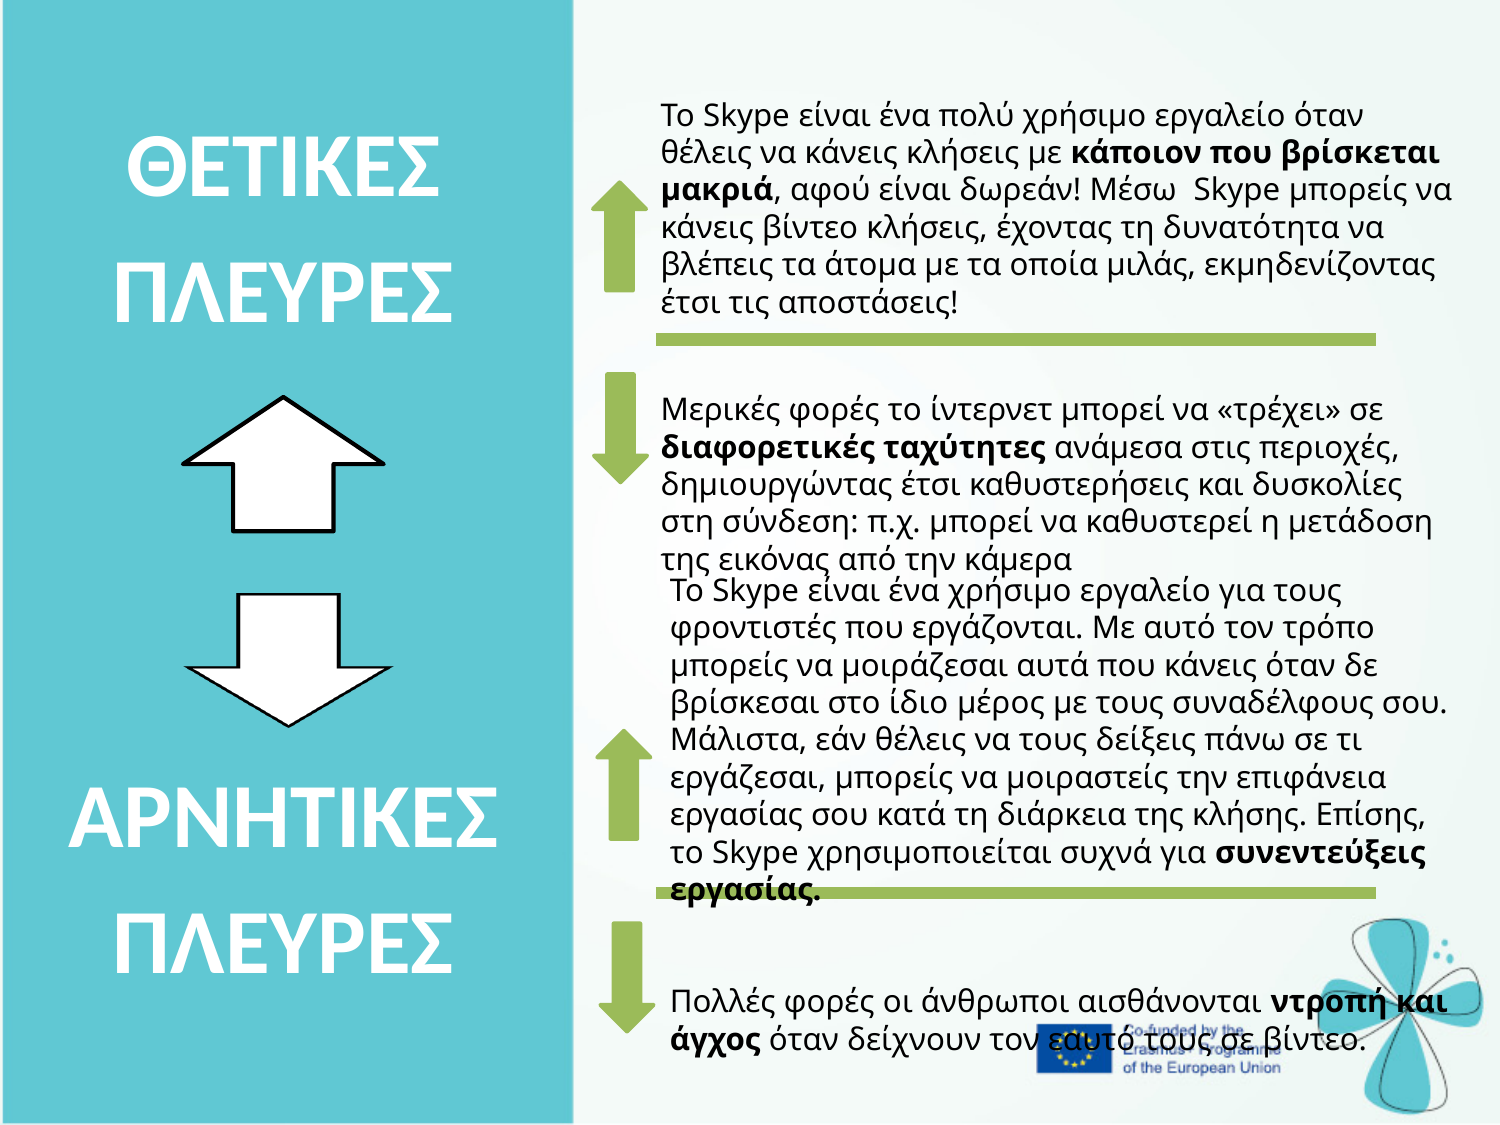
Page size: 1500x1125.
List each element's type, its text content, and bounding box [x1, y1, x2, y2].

text_box [598, 921, 655, 1034]
table_header ΑΡΝΗΤΙΚΕΣ ΠΛΕΥΡΕΣ [52, 765, 515, 997]
text_box [592, 372, 645, 485]
text_box [595, 728, 653, 841]
table_header ΘΕΤΙΚΕΣ ΠΛΕΥΡΕΣ [52, 114, 515, 346]
picture [0, 0, 1500, 1125]
text_box Το Skype είναι ένα πολύ χρήσιμο εργαλείο όταν θέλεις να κάνεις κλήσεις με κάποιον που βρίσκεται μακριά, αφού είναι δωρεάν! Μέσω Skype μπορείς να κάνεις βίντεο κλήσεις, έχοντας τη δυνατότητα να βλέπεις τα άτομα με τα οποία μιλάς, εκμηδενίζοντας έτσι τις αποστάσεις! Μερικές φορές το ίντερνετ μπορεί να «τρέχει» σε διαφορετικές ταχύτητες ανάμεσα στις περιοχές, δημιουργώντας έτσι καθυστερήσεις και δυσκολίες στη σύνδεση: π.χ. μπορεί να καθυστερεί η μετάδοση της εικόνας από την κάμερα [645, 87, 1477, 584]
text_box [591, 180, 645, 293]
text_box [180, 395, 386, 534]
text_box Το Skype είναι ένα χρήσιμο εργαλείο για τους φροντιστές που εργάζονται. Με αυτό τον τρόπο μπορείς να μοιράζεσαι αυτά που κάνεις όταν δε βρίσκεσαι στο ίδιο μέρος με τους συναδέλφους σου. Μάλιστα, εάν θέλεις να τους δείξεις πάνω σε τι εργάζεσαι, μπορείς να μοιραστείς την επιφάνεια εργασίας σου κατά τη διάρκεια της κλήσης. Επίσης, το Skype χρησιμοποιείται συχνά για συνεντεύξεις εργασίας. Πολλές φορές οι άνθρωποι αισθάνονται ντροπή και άγχος όταν δείχνουν τον εαυτό τους σε βίντεο. [655, 562, 1465, 1064]
